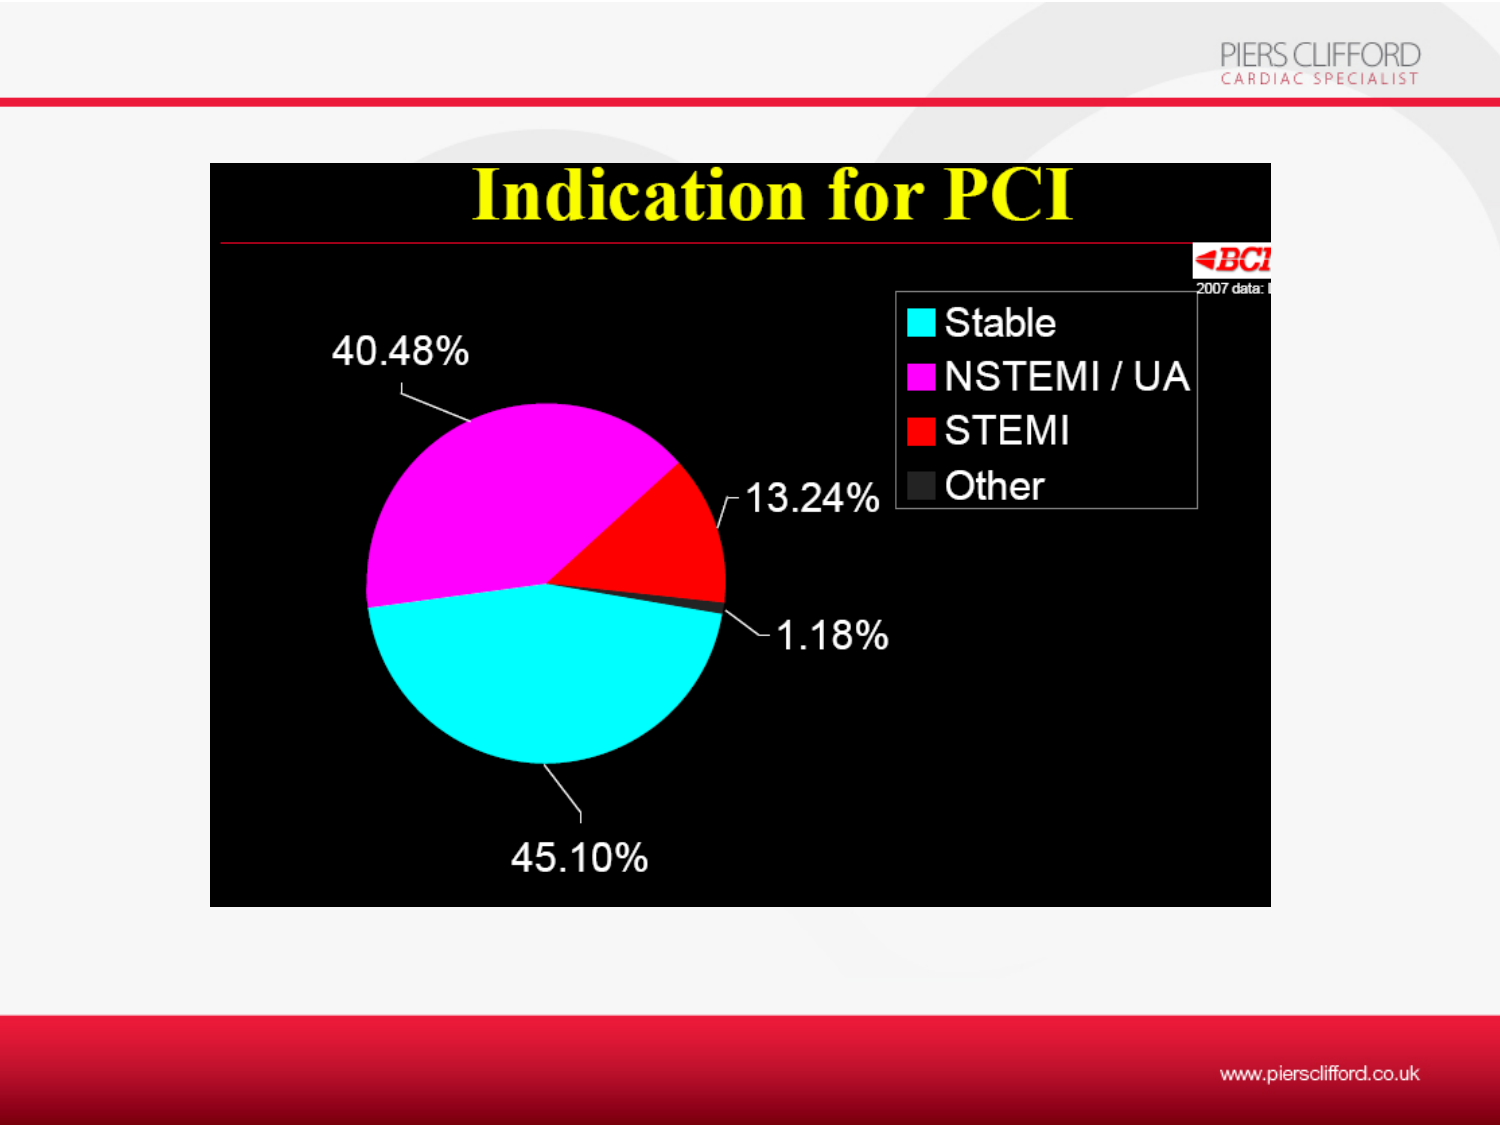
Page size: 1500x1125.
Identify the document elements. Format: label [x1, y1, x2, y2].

list [210, 163, 1272, 907]
picture [0, 2, 1500, 1125]
